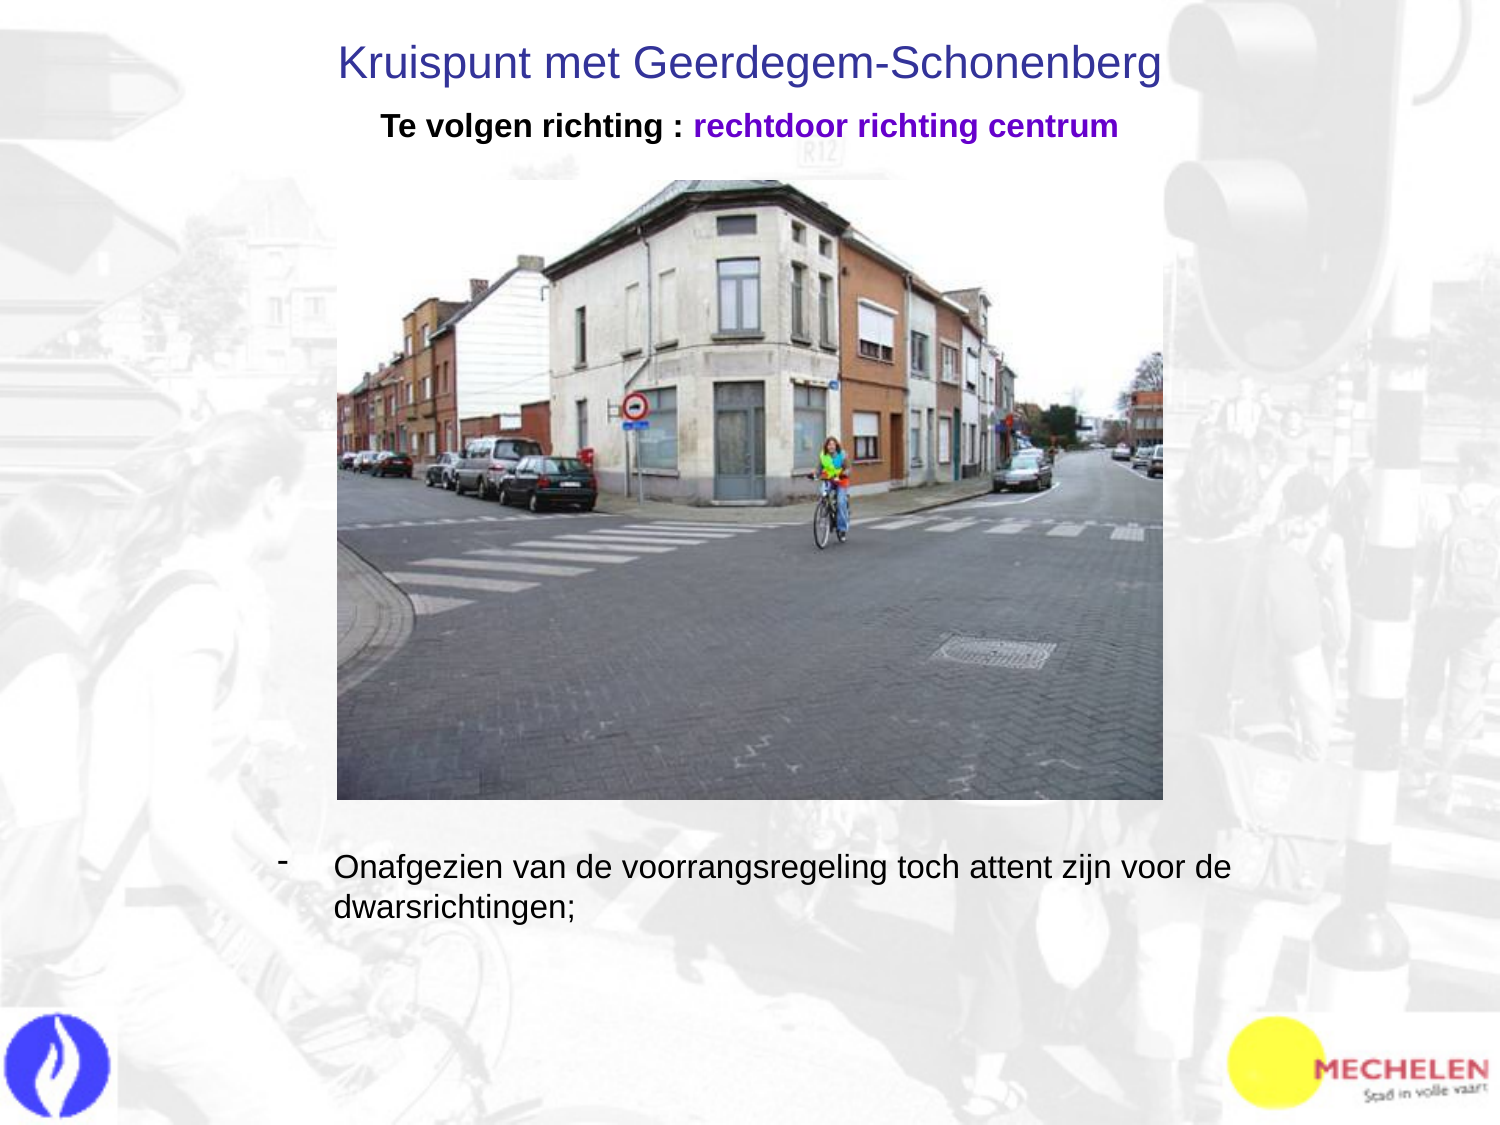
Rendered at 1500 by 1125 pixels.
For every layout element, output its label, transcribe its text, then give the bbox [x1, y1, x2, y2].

picture [0, 0, 1500, 1125]
text_box Onafgezien van de voorrangsregeling toch attent zijn voor de dwarsrichtingen; [262, 837, 1313, 1000]
text_box Kruispunt met Geerdegem-Schonenberg Te volgen richting : rechtdoor richting centrum [237, 24, 1263, 152]
